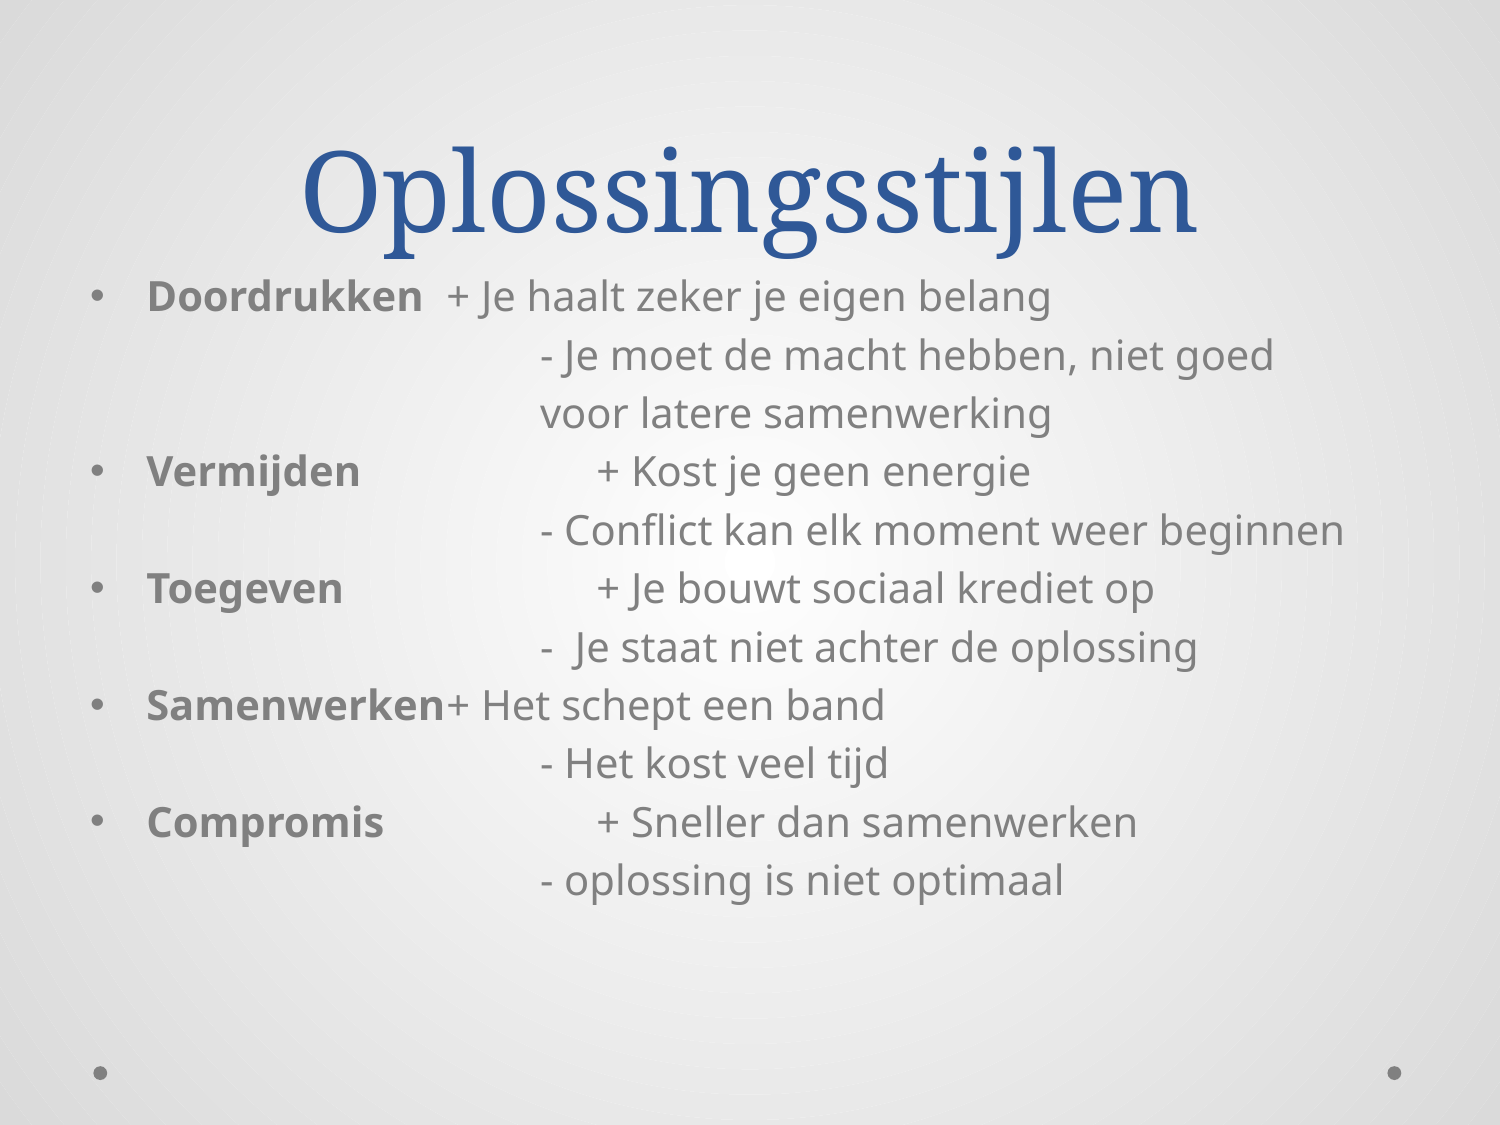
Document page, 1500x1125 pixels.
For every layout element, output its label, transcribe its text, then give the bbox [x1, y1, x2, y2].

title Oplossingsstijlen [75, 0, 1425, 262]
list Doordrukken + Je haalt zeker je eigen belang - Je moet de macht hebben, niet goed voor latere samenwerking Vermijden + Kost je geen energie - Conflict kan elk moment weer beginnen Toegeven + Je bouwt sociaal krediet op - Je staat niet achter de oplossing Samenwerken + Het schept een band - Het kost veel tijd Compromis + Sneller dan samenwerken - oplossing is niet optimaal [75, 262, 1425, 1005]
